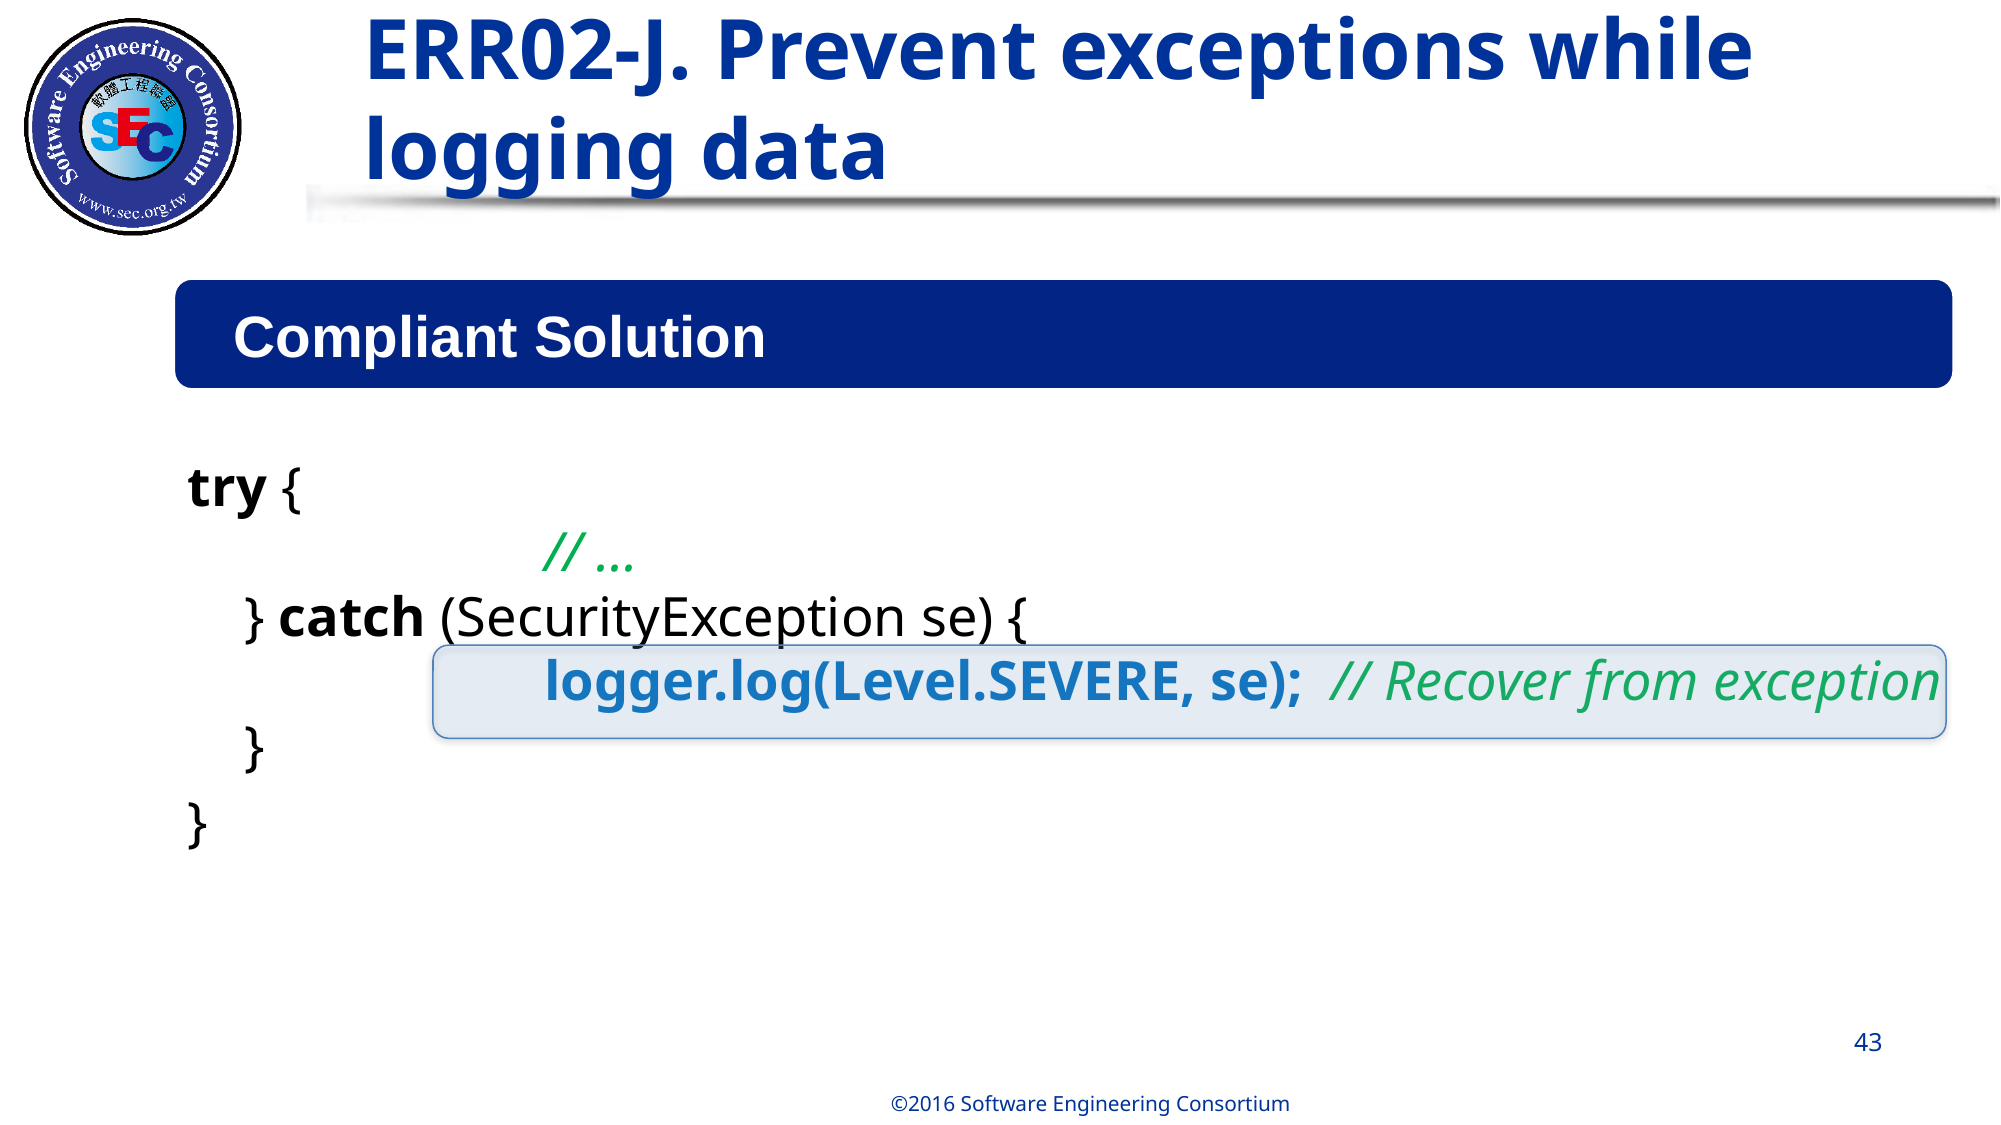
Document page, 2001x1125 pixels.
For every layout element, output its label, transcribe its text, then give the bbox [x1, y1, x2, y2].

title ERR02-J. Prevent exceptions while logging data [348, 27, 2000, 164]
picture [306, 184, 2000, 223]
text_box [172, 277, 1955, 391]
list try { // ... } catch (SecurityException se) { logger.log(Level.SEVERE, se); // Recover from exception } } [172, 444, 2000, 1125]
text_box [432, 645, 1947, 739]
picture [0, 0, 265, 259]
